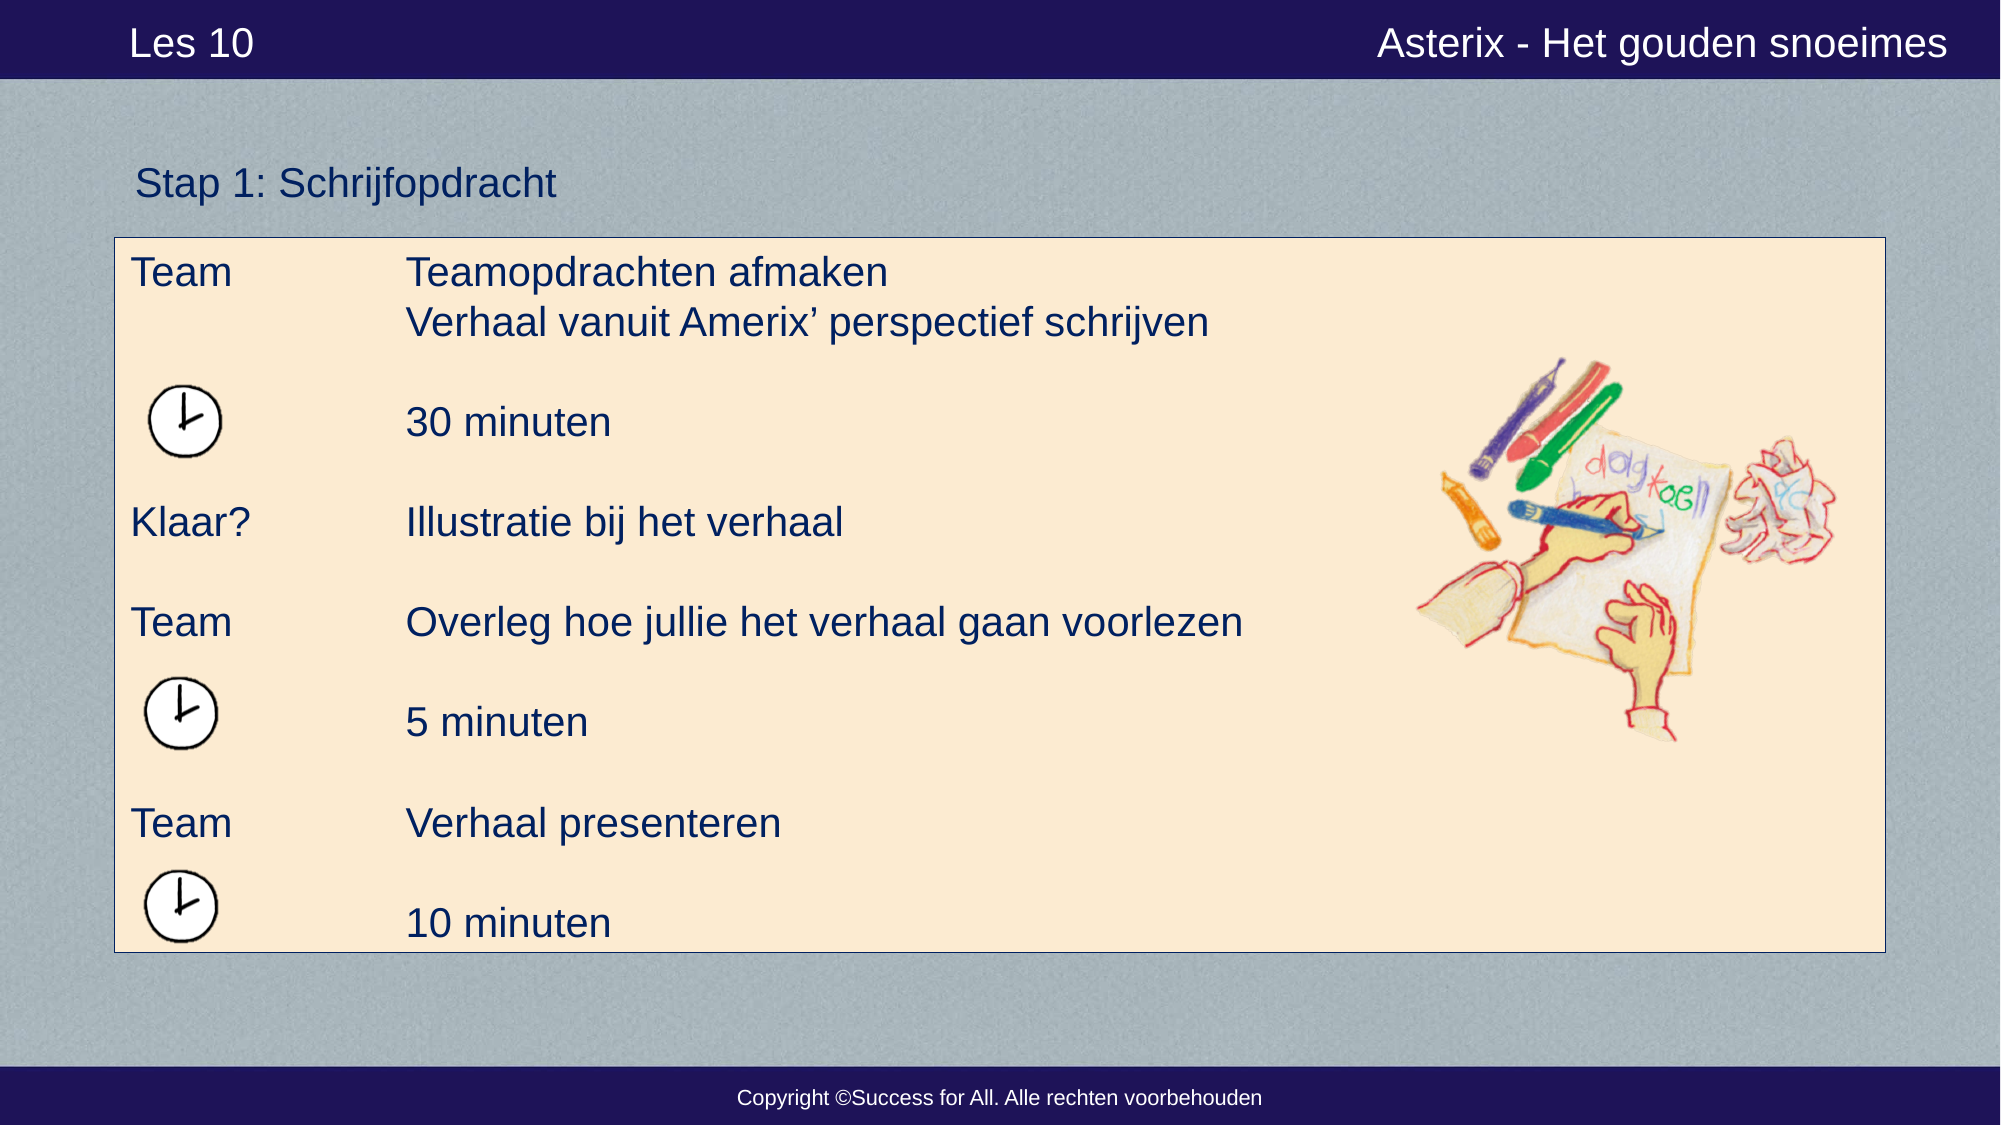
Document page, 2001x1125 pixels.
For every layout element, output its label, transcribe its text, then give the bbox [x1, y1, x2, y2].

text_box Asterix - Het gouden snoeimes [786, 8, 1963, 73]
text_box Stap 1: Schrijfopdracht [120, 148, 913, 214]
picture [0, 0, 2001, 1125]
text_box Copyright ©Success for All. Alle rechten voorbehouden [0, 1076, 2000, 1125]
text_box Team Teamopdrachten afmaken Verhaal vanuit Amerix’ perspectief schrijven 30 minuten Klaar? Illustratie bij het verhaal Team Overleg hoe jullie het verhaal gaan voorlezen 5 minuten Team Verhaal presenteren 10 minuten [114, 237, 1886, 953]
text_box Les 10 [114, 8, 354, 73]
